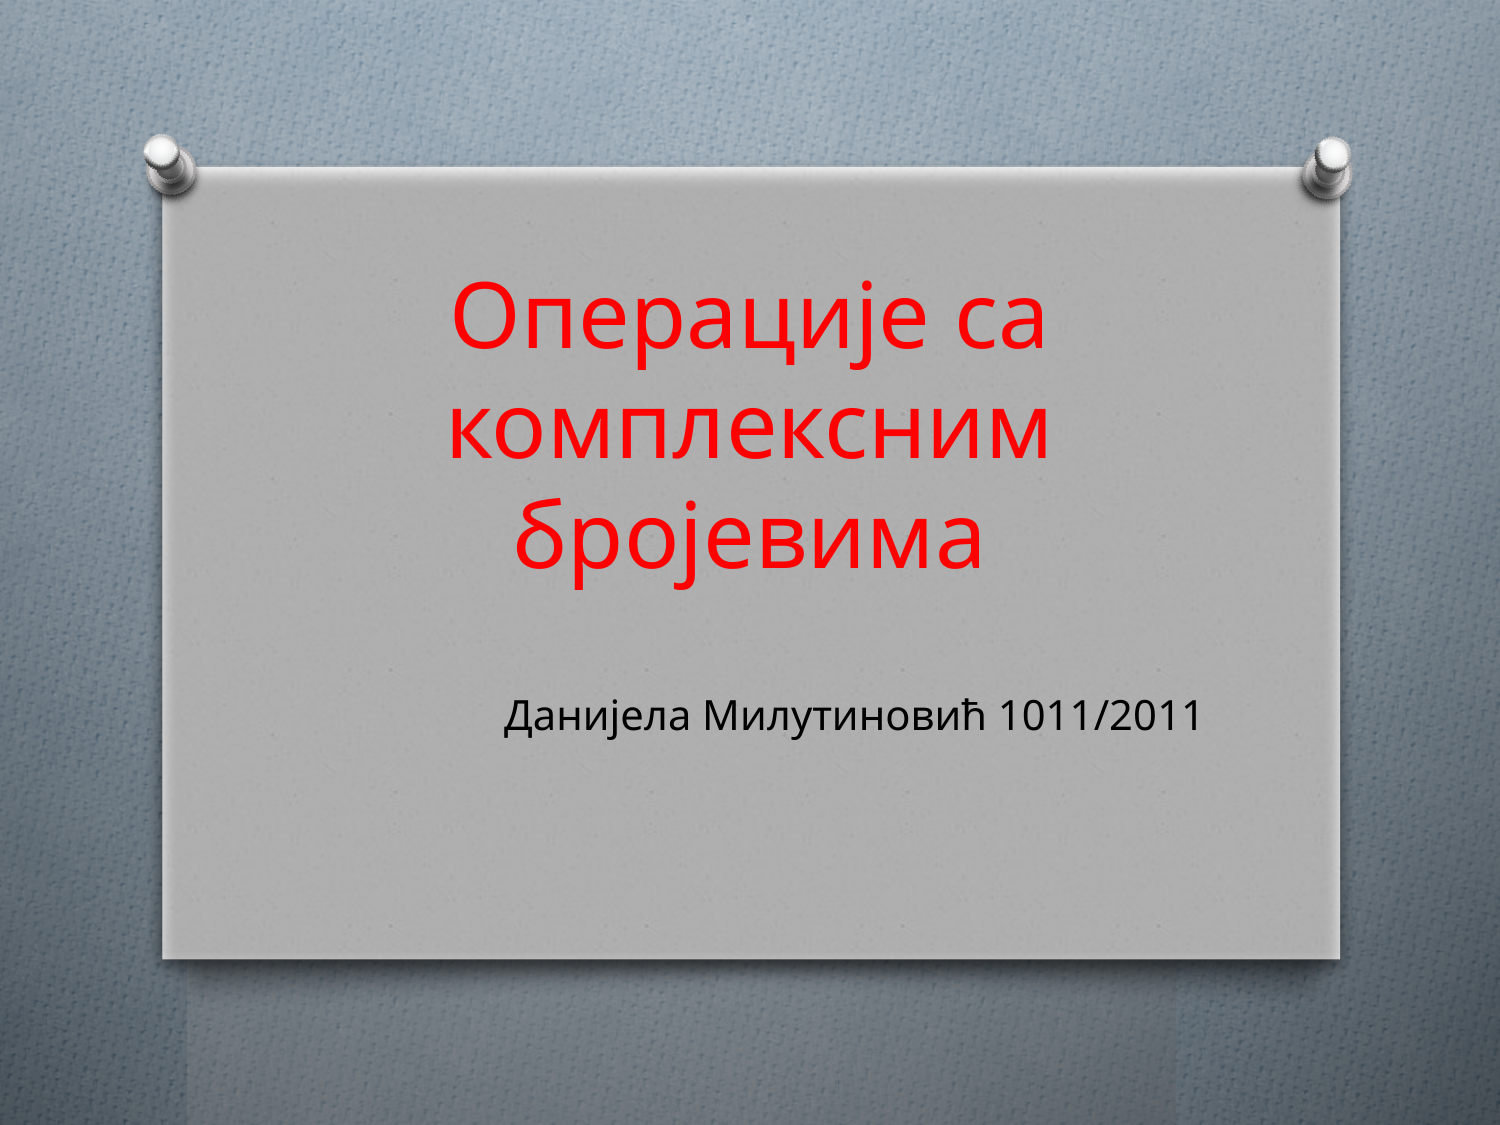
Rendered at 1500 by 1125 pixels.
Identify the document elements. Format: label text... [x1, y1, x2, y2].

title Операције са комплексним бројевима [206, 294, 1294, 595]
picture [112, 100, 235, 224]
picture [1274, 109, 1396, 230]
subtitle Данијела Милутиновић 1011/2011 [283, 612, 1221, 863]
